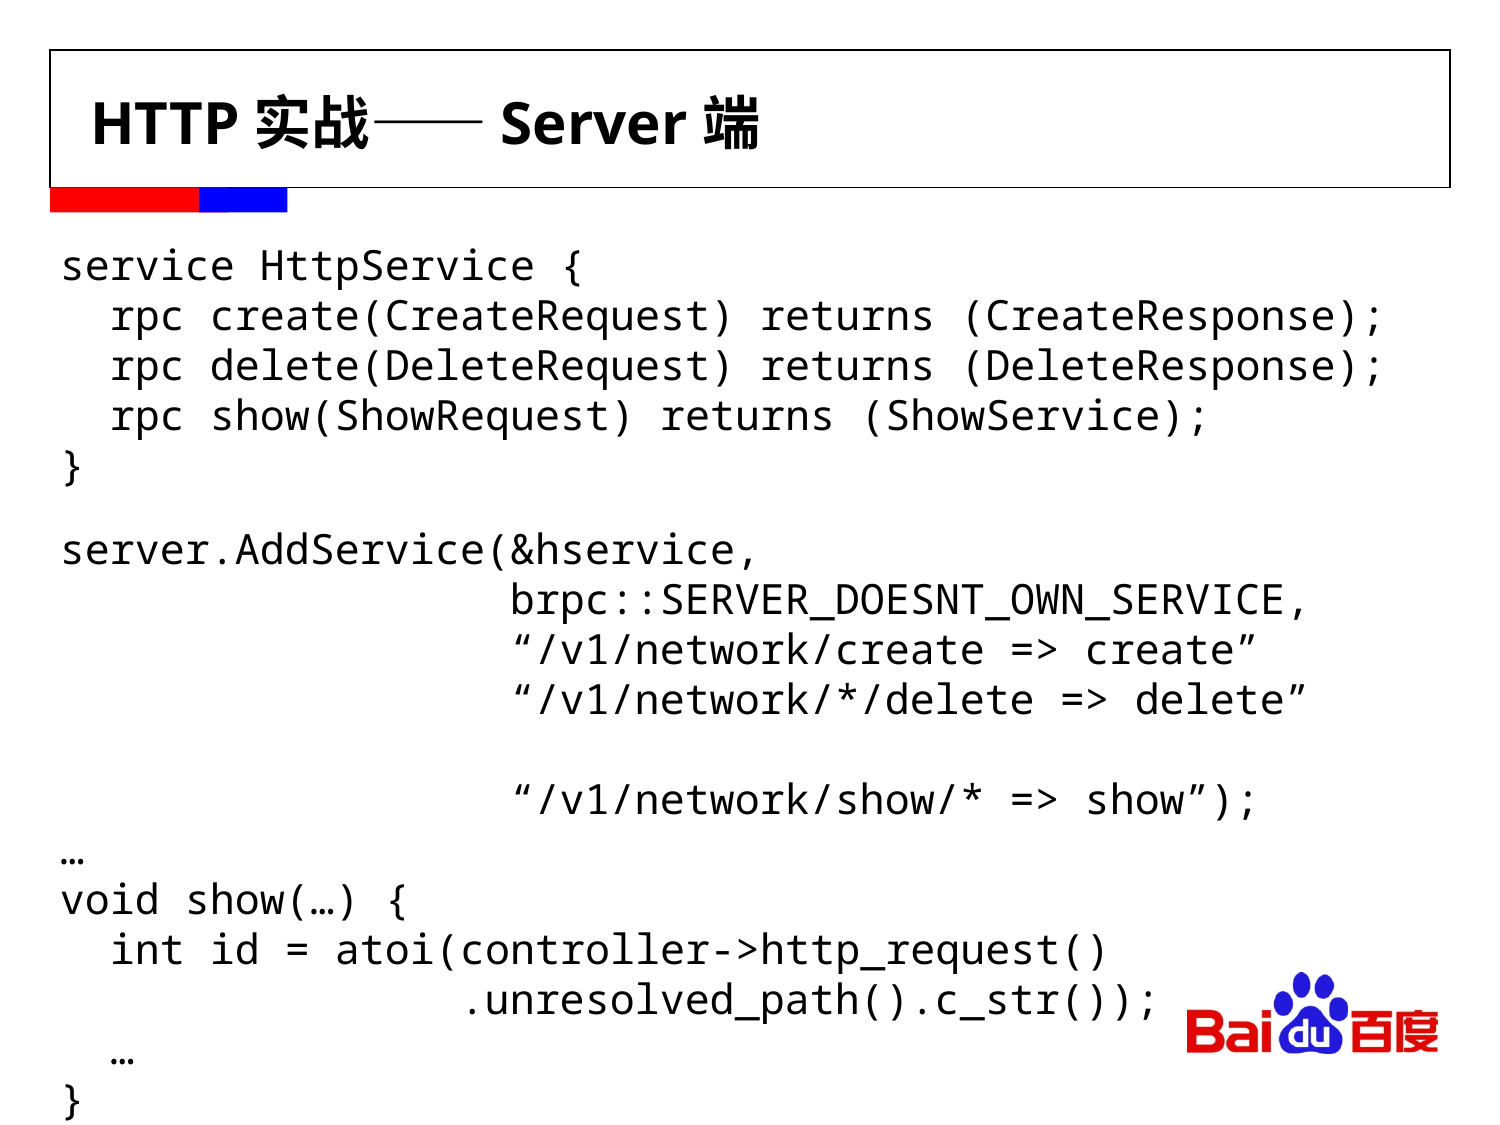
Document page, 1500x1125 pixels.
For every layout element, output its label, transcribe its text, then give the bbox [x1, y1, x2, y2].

text_box server.AddService(&hservice, brpc::SERVER_DOESNT_OWN_SERVICE, “/v1/network/create => create” “/v1/network/*/delete => delete” “/v1/network/show/* => show”); … void show(…) { int id = atoi(controller->http_request() .unresolved_path().c_str()); … } [45, 515, 1475, 1125]
text_box service HttpService { rpc create(CreateRequest) returns (CreateResponse); rpc delete(DeleteRequest) returns (DeleteResponse); rpc show(ShowRequest) returns (ShowService); } [44, 231, 1500, 497]
title HTTP实战——Server端 [74, 56, 1426, 185]
